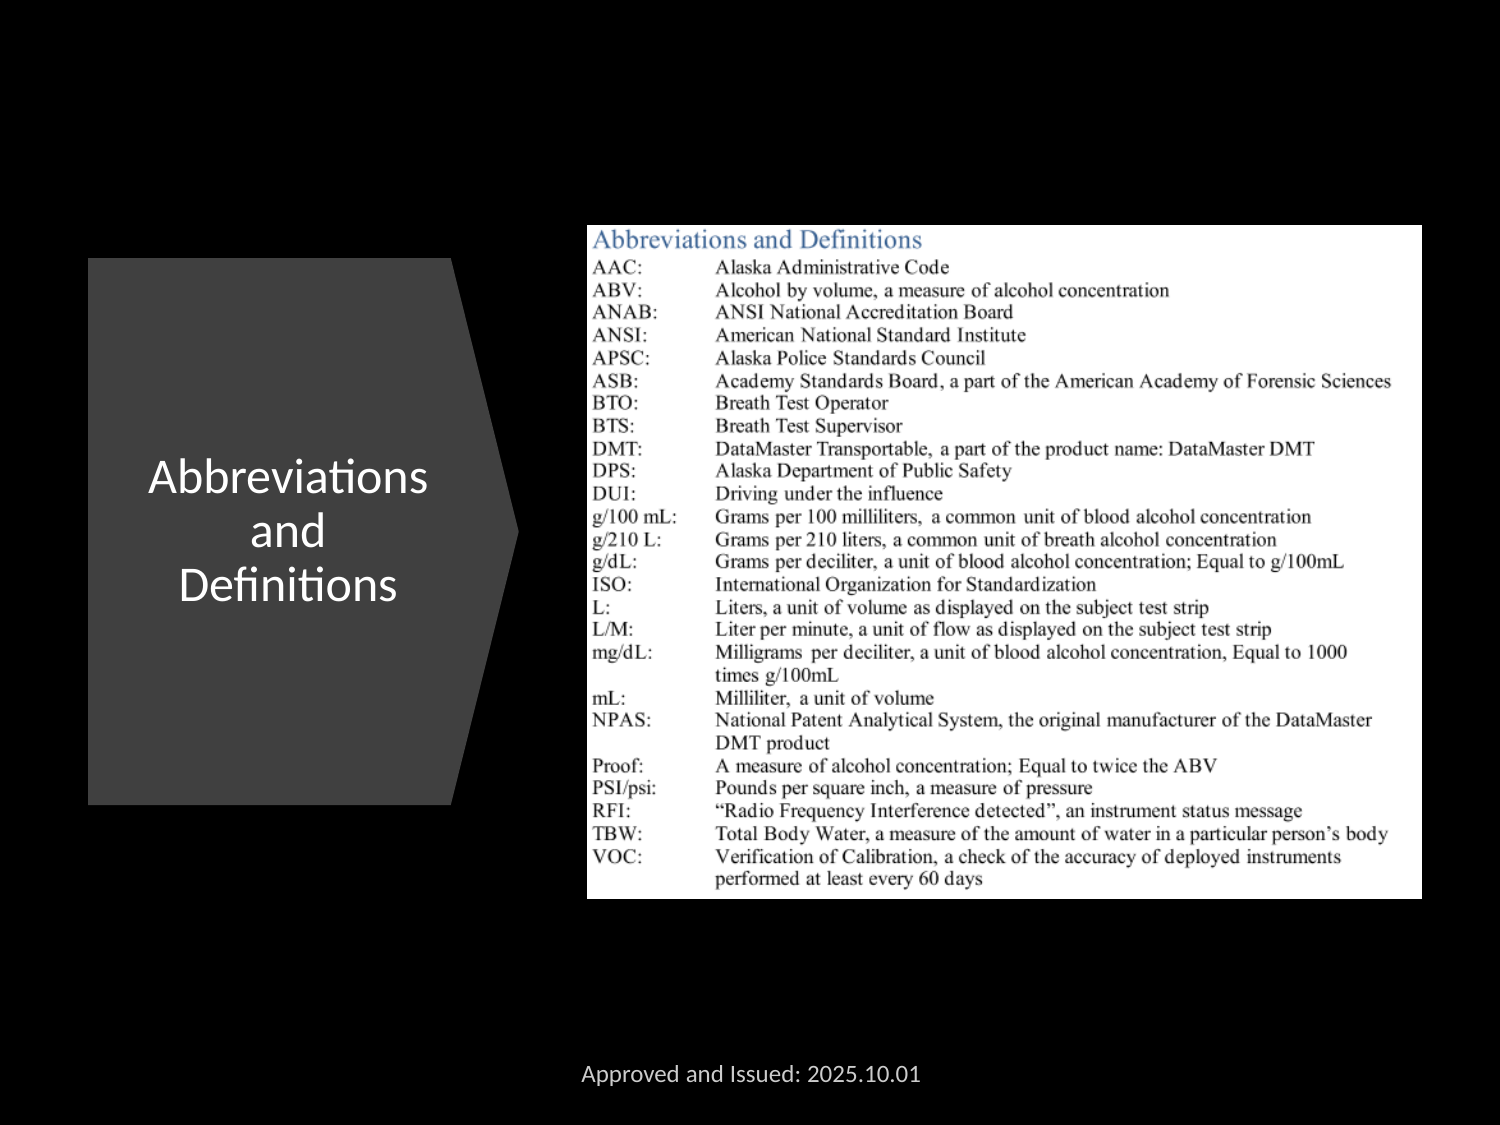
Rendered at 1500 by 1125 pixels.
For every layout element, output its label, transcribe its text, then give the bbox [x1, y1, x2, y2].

title Abbreviations and Definitions [126, 322, 450, 741]
footer Approved and Issued: 2025.10.01 [13, 1042, 1490, 1103]
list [587, 225, 1423, 900]
text_box [86, 256, 521, 808]
